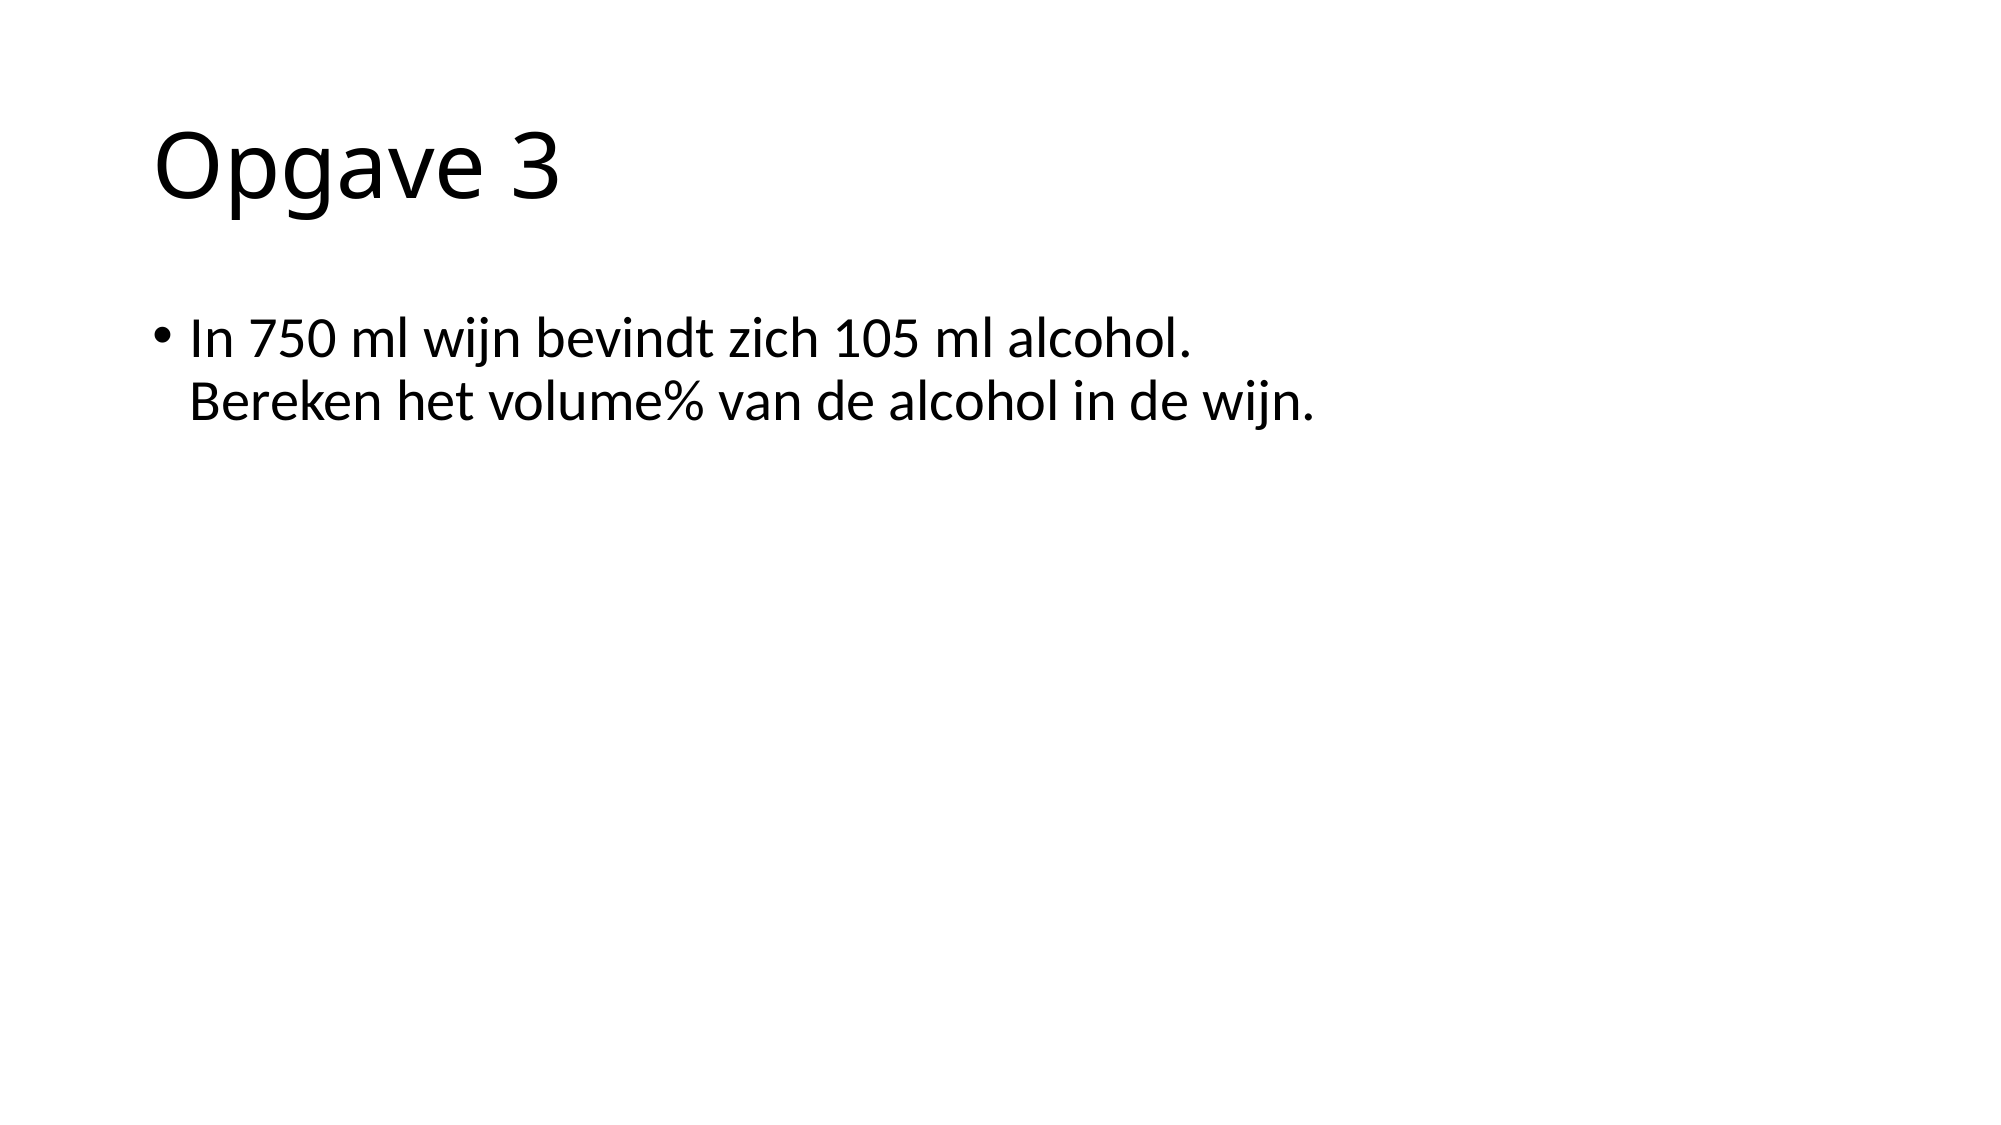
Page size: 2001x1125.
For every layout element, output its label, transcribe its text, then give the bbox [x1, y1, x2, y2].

title Opgave 3 [137, 59, 1863, 278]
list In 750 ml wijn bevindt zich 105 ml alcohol. Bereken het volume% van de alcohol in de wijn. [137, 299, 1863, 1014]
